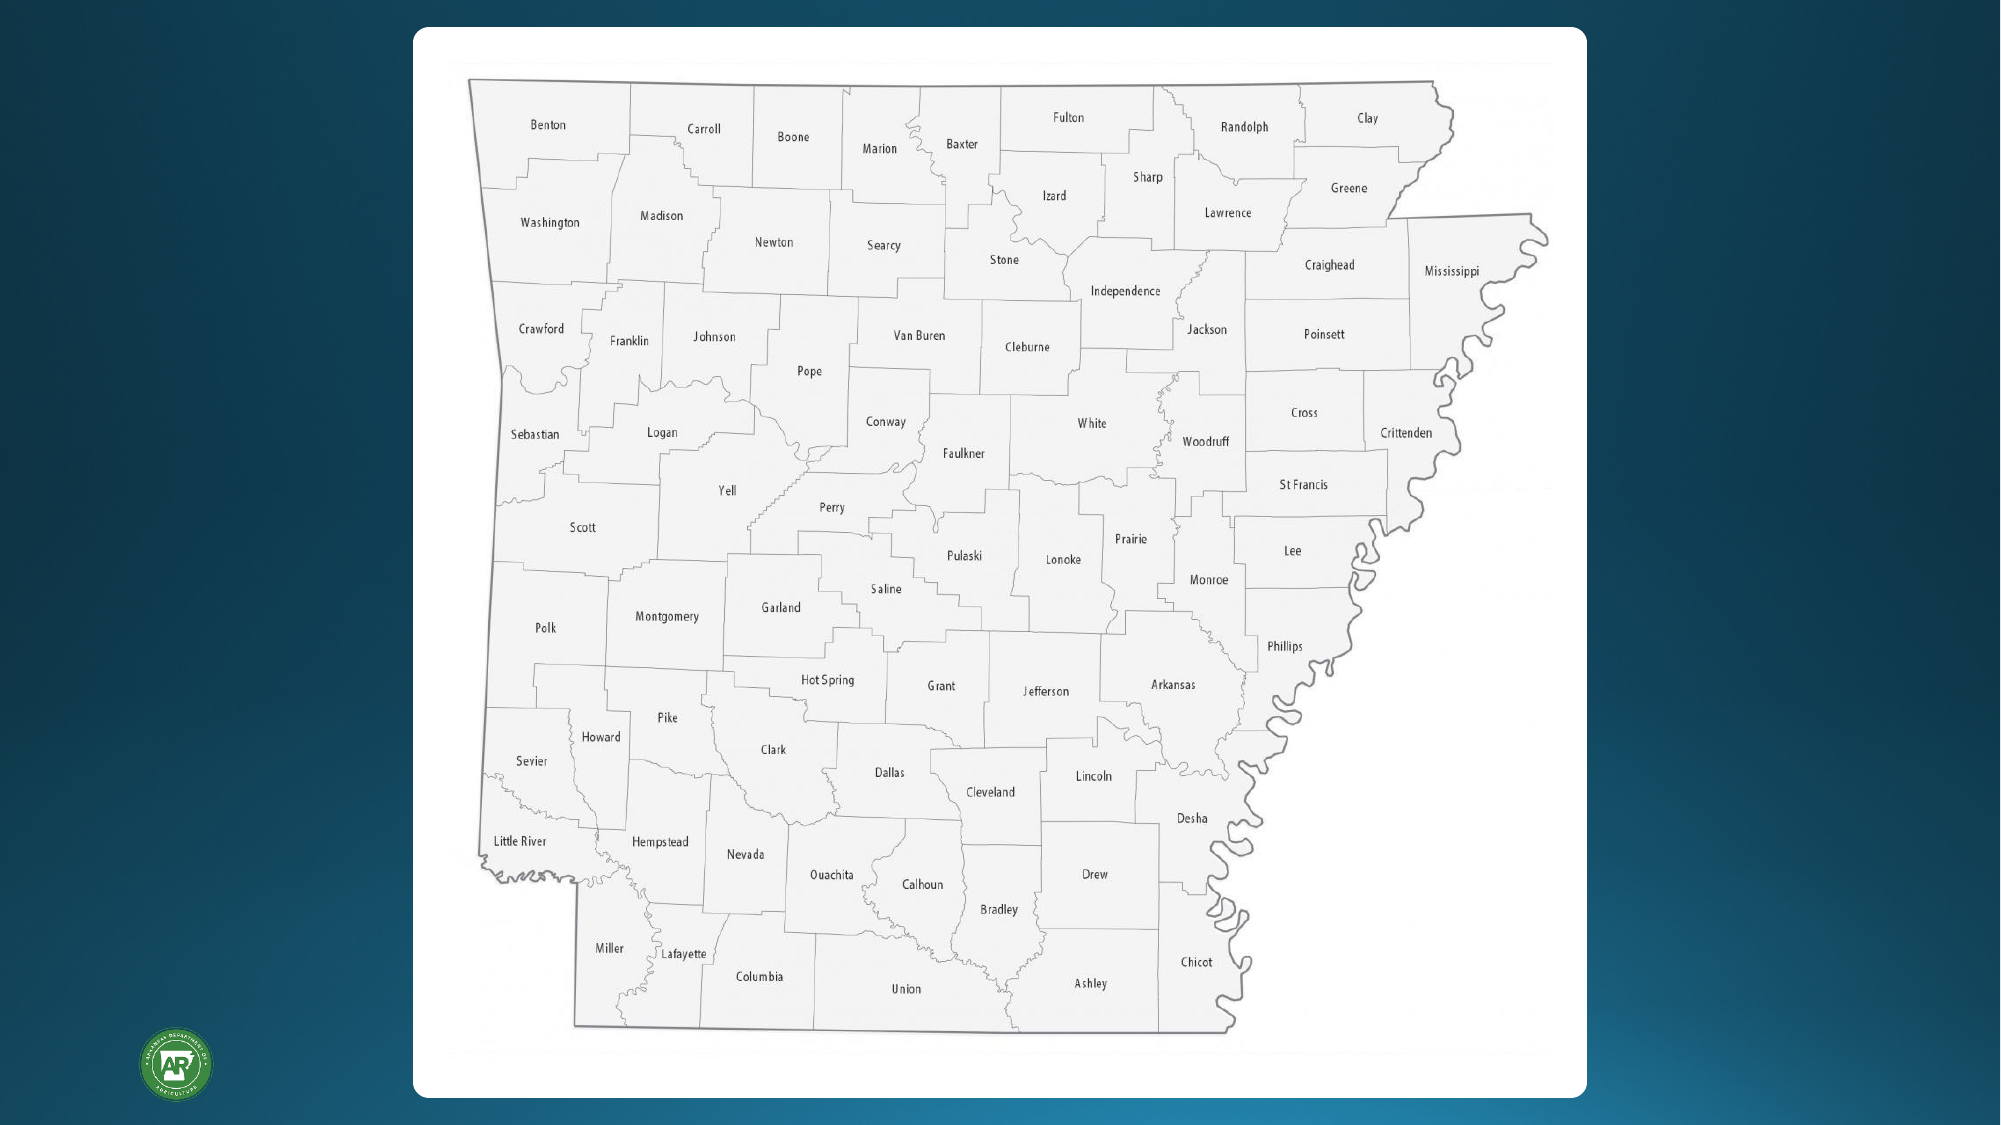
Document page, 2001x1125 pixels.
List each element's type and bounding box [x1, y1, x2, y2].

list [444, 58, 1556, 1067]
picture [0, 0, 2001, 1125]
